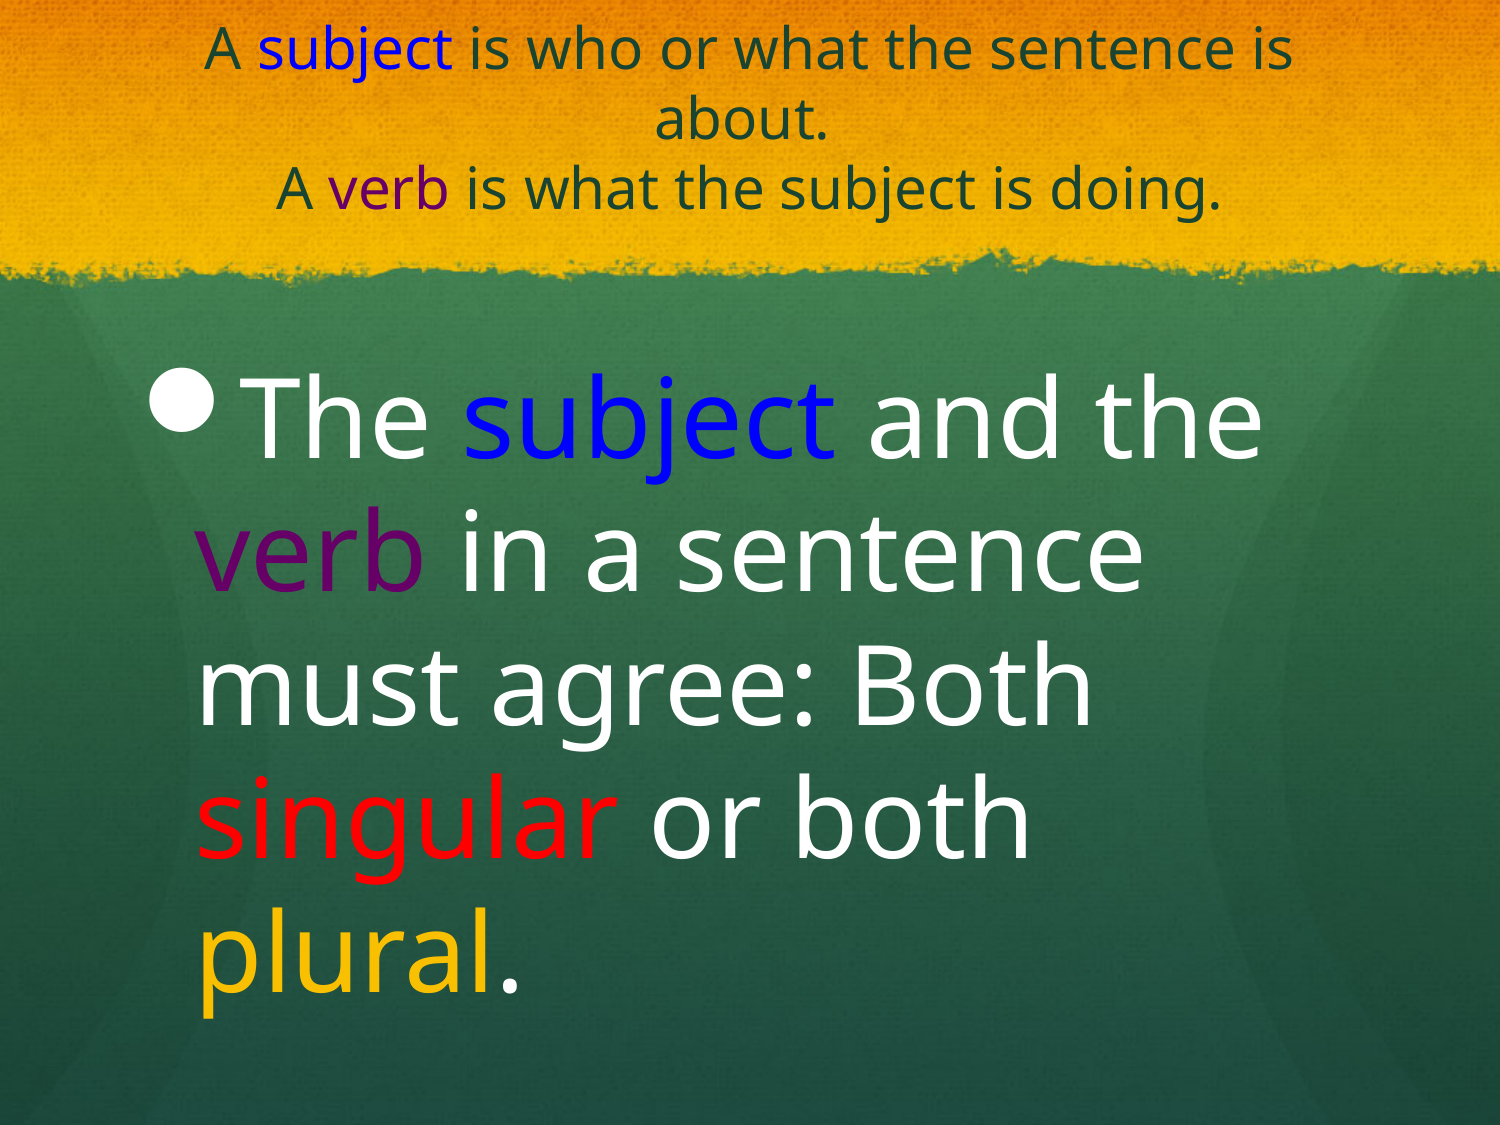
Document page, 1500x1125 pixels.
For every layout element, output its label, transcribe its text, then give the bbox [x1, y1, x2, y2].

list The subject and the verb in a sentence must agree: Both singular or both plural. [125, 339, 1375, 1026]
picture [0, 0, 1500, 1125]
title A subject is who or what the sentence is about. A verb is what the subject is doing. [125, 0, 1375, 233]
